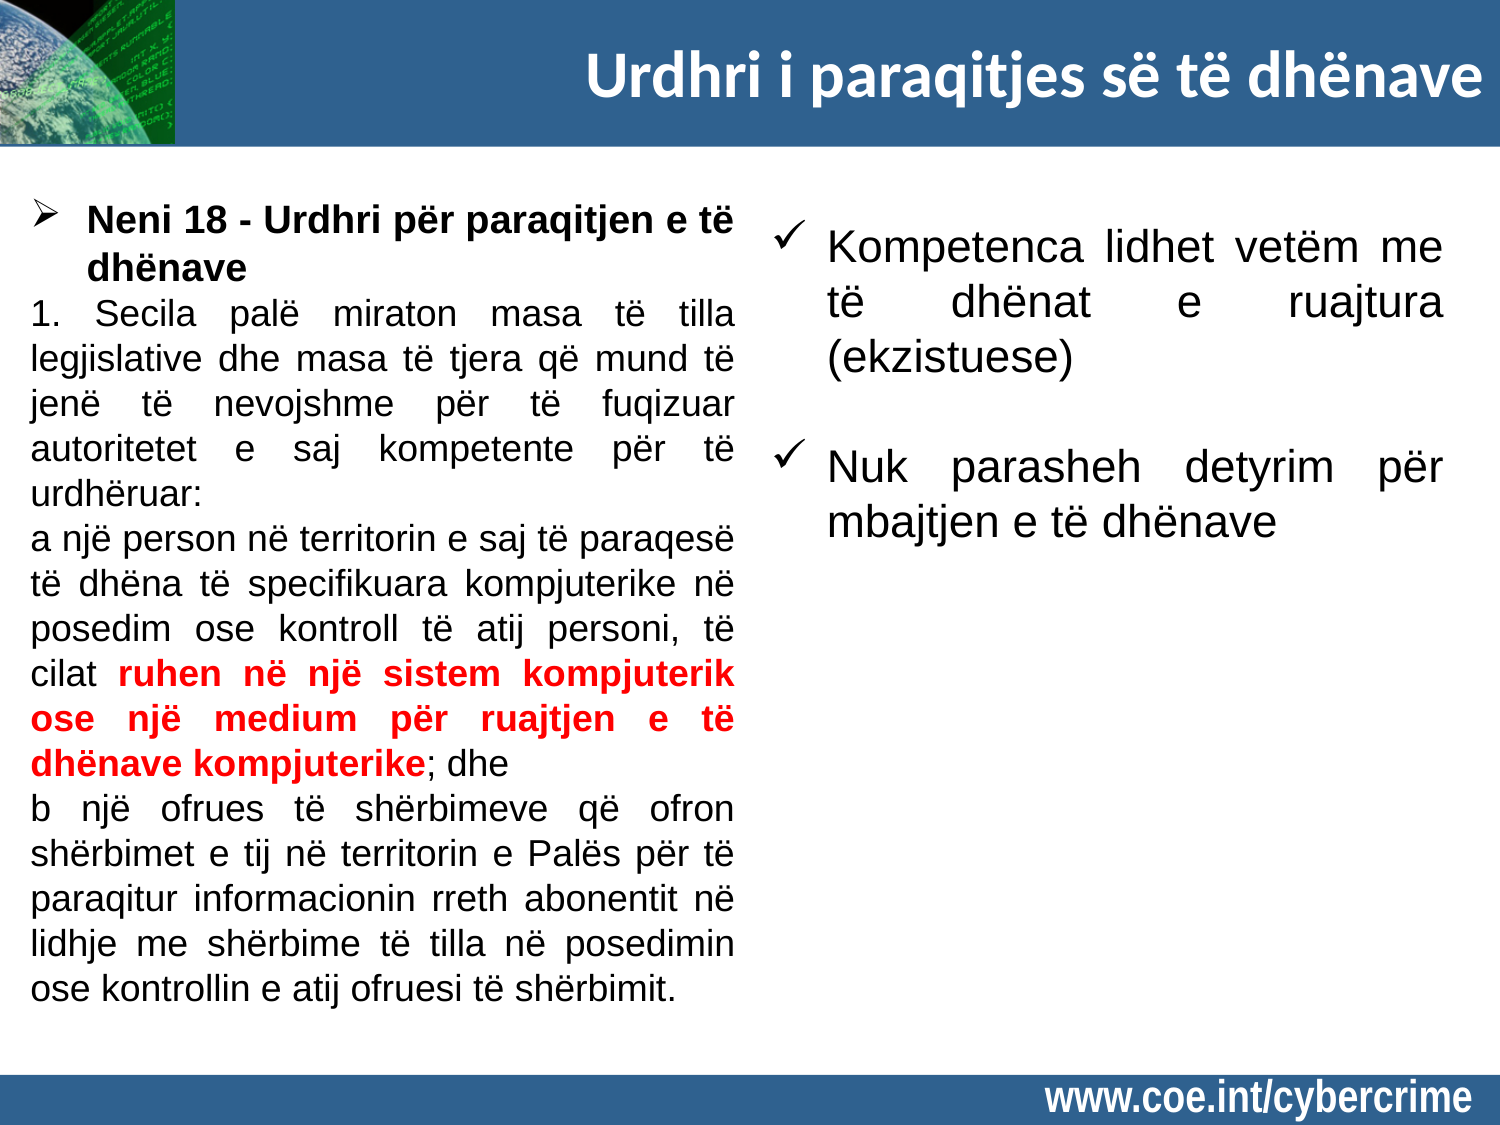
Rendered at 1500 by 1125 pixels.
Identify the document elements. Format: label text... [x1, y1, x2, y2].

text_box Kompetenca lidhet vetëm me të dhënat e ruajtura (ekzistuese) Nuk parasheh detyrim për mbajtjen e të dhënave [755, 209, 1459, 610]
picture [0, 0, 175, 144]
text_box www.coe.int/cybercrime [1030, 1059, 1500, 1125]
text_box Urdhri i paraqitjes së të dhënave [177, 0, 1500, 149]
text_box [0, 1073, 1030, 1125]
text_box Neni 18 - Urdhri për paraqitjen e të dhënave 1. Secila palë miraton masa të tilla legjislative dhe masa të tjera që mund të jenë të nevojshme për të fuqizuar autoritetet e saj kompetente për të urdhëruar: a një person në territorin e saj të paraqesë të dhëna të specifikuara kompjuterike në posedim ose kontroll të atij personi, të cilat ruhen në një sistem kompjuterik ose një medium për ruajtjen e të dhënave kompjuterike; dhe b një ofrues të shërbimeve që ofron shërbimet e tij në territorin e Palës për të paraqitur informacionin rreth abonentit në lidhje me shërbime të tilla në posedimin ose kontrollin e atij ofruesi të shërbimit. [15, 186, 750, 1017]
